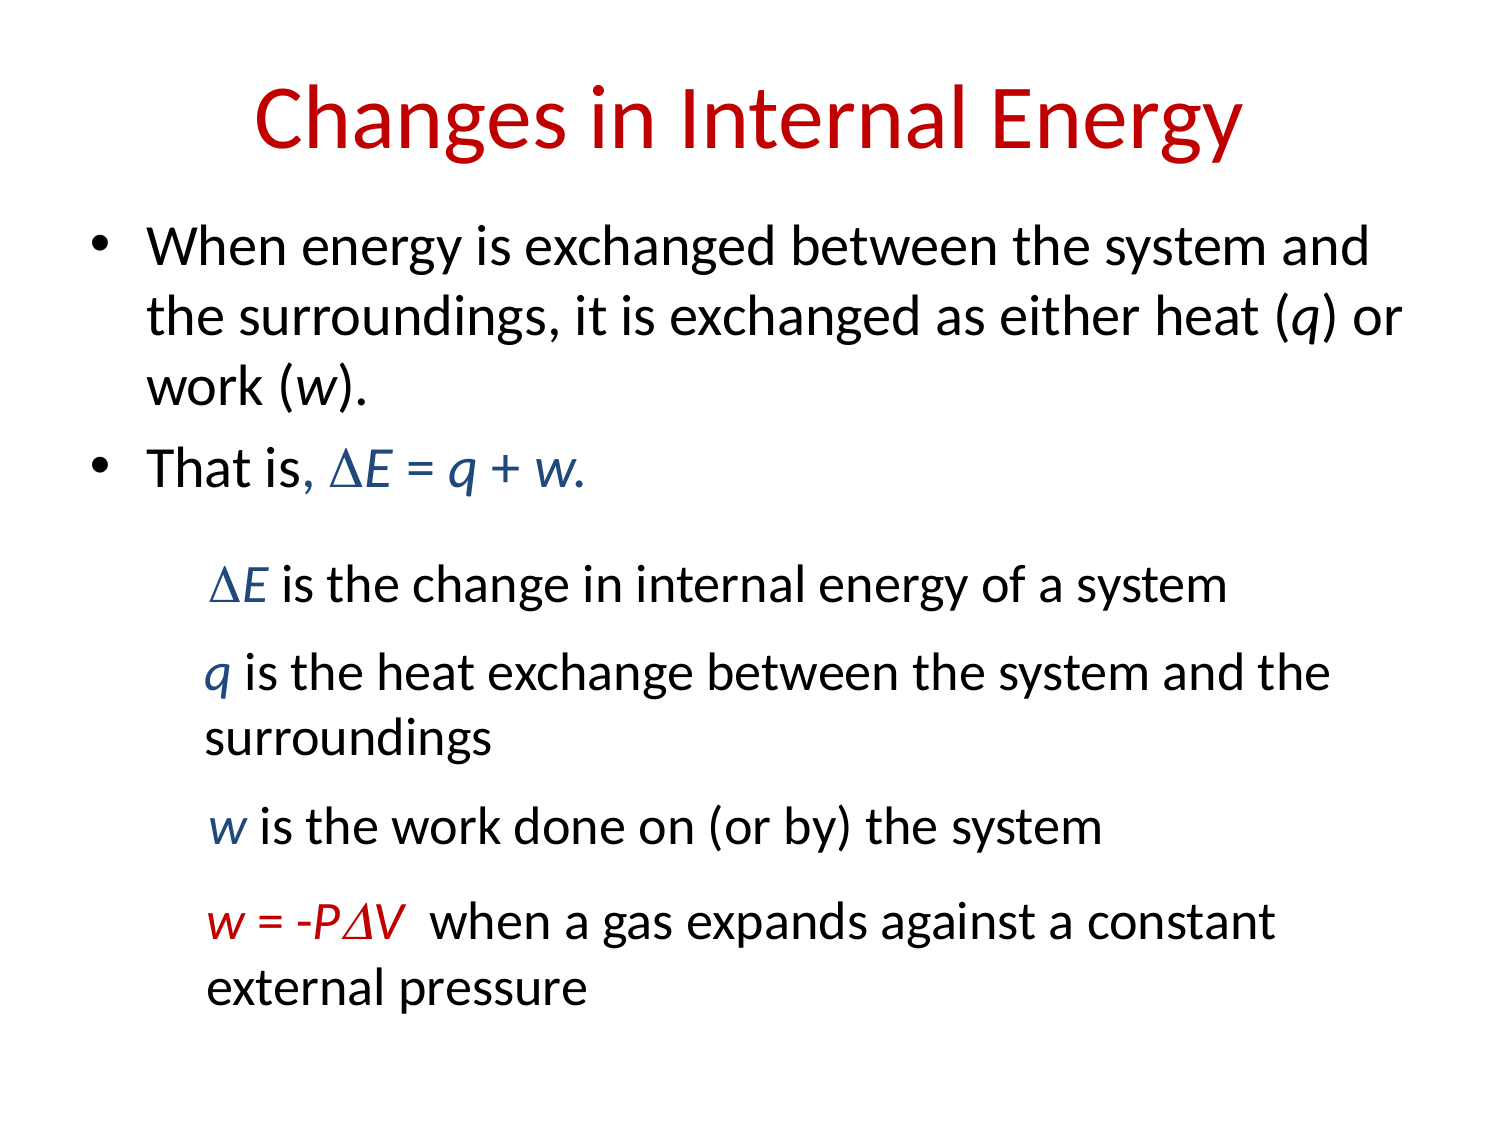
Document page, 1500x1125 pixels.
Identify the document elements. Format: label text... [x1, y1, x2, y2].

text_box w = -PDV when a gas expands against a constant external pressure [191, 878, 1463, 1024]
text_box Changes in Internal Energy [112, 50, 1388, 200]
text_box w is the work done on (or by) the system [193, 782, 1120, 863]
text_box When energy is exchanged between the system and the surroundings, it is exchanged as either heat (q) or work (w). That is, E = q + w. [75, 200, 1463, 675]
text_box DE is the change in internal energy of a system [194, 541, 1246, 621]
text_box q is the heat exchange between the system and the surroundings [190, 628, 1463, 774]
